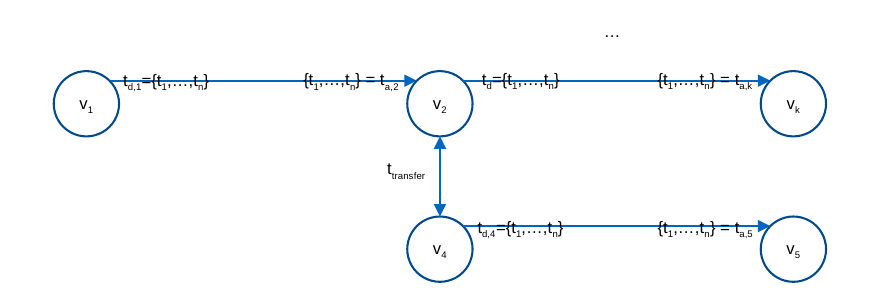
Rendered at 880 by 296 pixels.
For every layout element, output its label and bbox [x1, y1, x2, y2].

text_box [53, 13, 827, 282]
